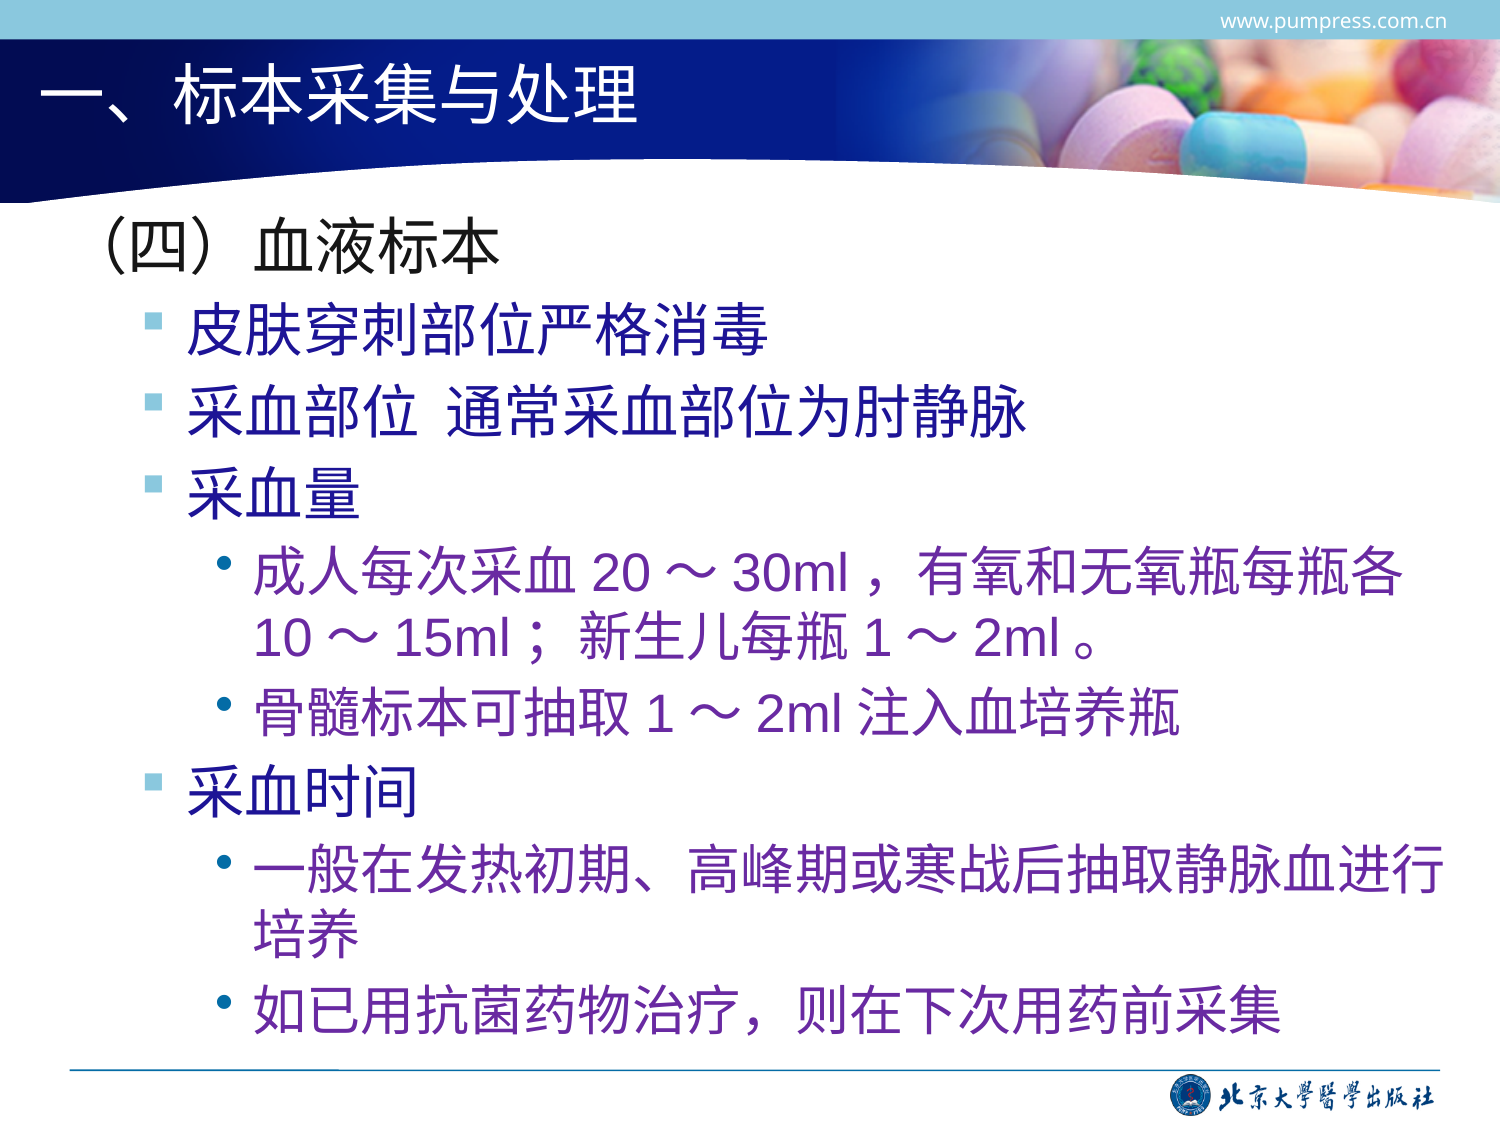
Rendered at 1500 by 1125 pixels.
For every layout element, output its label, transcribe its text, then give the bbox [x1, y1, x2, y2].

picture [0, 40, 1500, 203]
list （四）血液标本 皮肤穿刺部位严格消毒 采血部位 通常采血部位为肘静脉 采血量 成人每次采血20～30ml，有氧和无氧瓶每瓶各10～15ml；新生儿每瓶1～2ml。 骨髓标本可抽取1～2ml注入血培养瓶 采血时间 一般在发热初期、高峰期或寒战后抽取静脉血进行培养 如已用抗菌药物治疗，则在下次用药前采集 [49, 198, 1463, 1026]
title 一、标本采集与处理 [23, 46, 1349, 140]
slide_number www.pumpress.com.cn [1024, 0, 1463, 38]
picture [1170, 1074, 1436, 1118]
